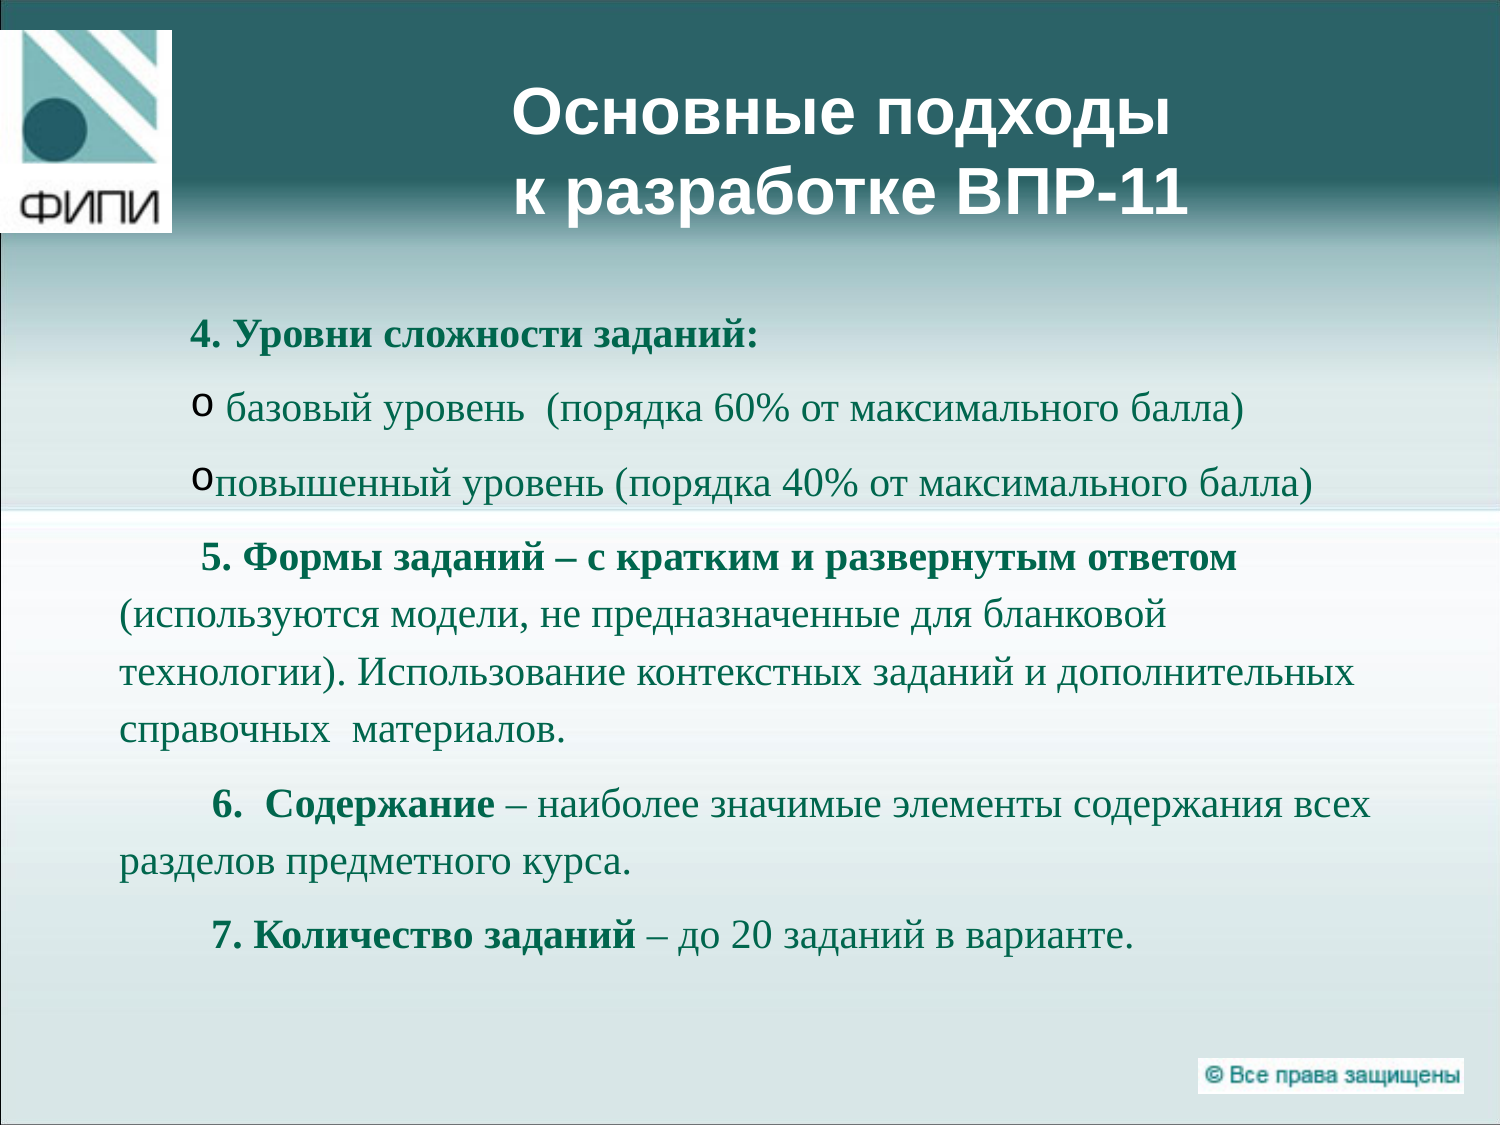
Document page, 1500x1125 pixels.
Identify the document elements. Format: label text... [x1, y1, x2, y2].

list 4. Уровни сложности заданий: базовый уровень (порядка 60% от максимального балла) повышенный уровень (порядка 40% от максимального балла) 5. Формы заданий – с кратким и развернутым ответом (используются модели, не предназначенные для бланковой технологии). Использование контекстных заданий и дополнительных справочных материалов. 6. Содержание – наиболее значимые элементы содержания всех разделов предметного курса. 7. Количество заданий – до 20 заданий в варианте. [74, 290, 1387, 1004]
picture [0, 0, 1500, 1125]
title Основные подходы к разработке ВПР-11 [289, 54, 1414, 242]
